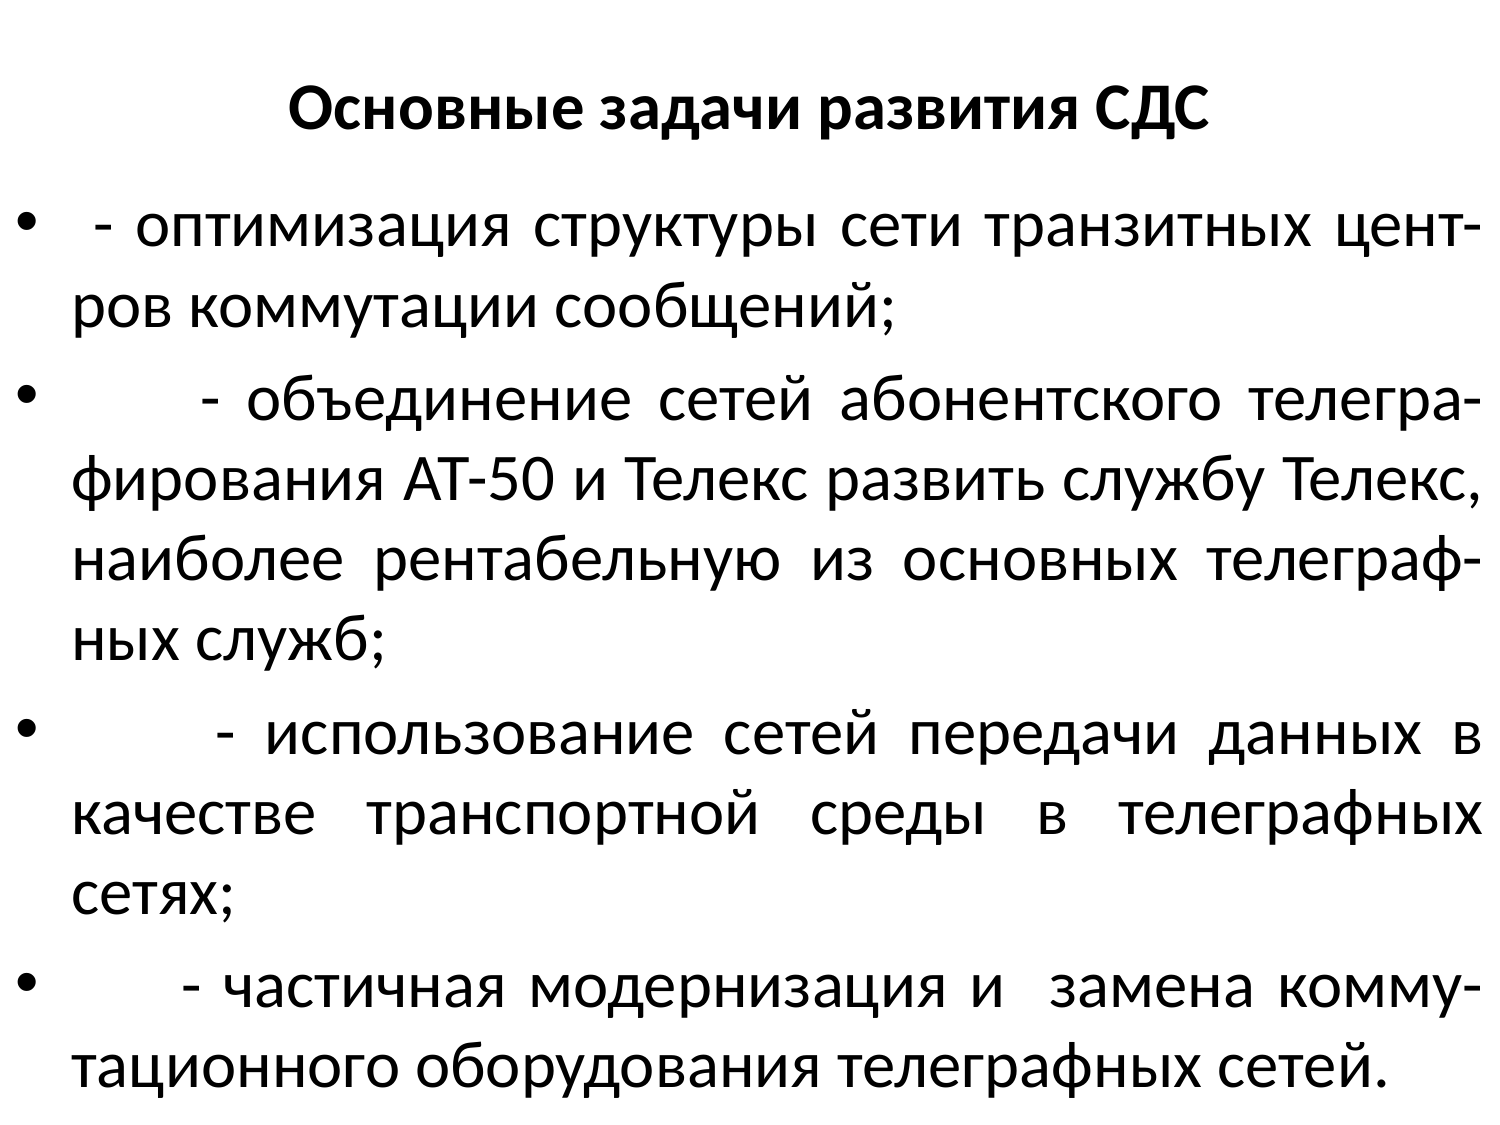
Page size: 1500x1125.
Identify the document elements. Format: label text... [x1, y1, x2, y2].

list - оптимизация структуры сети транзитных цент- ров коммутации сообщений; - объединение сетей абонентского телегра- фирования АТ-50 и Телекс развить службу Телекс, наиболее рентабельную из основных телеграф- ных служб; - использование сетей передачи данных в качестве транспортной среды в телеграфных сетях; - частичная модернизация и замена комму- тационного оборудования телеграфных сетей. [0, 172, 1500, 1125]
title Основные задачи развития СДС [75, 45, 1425, 161]
